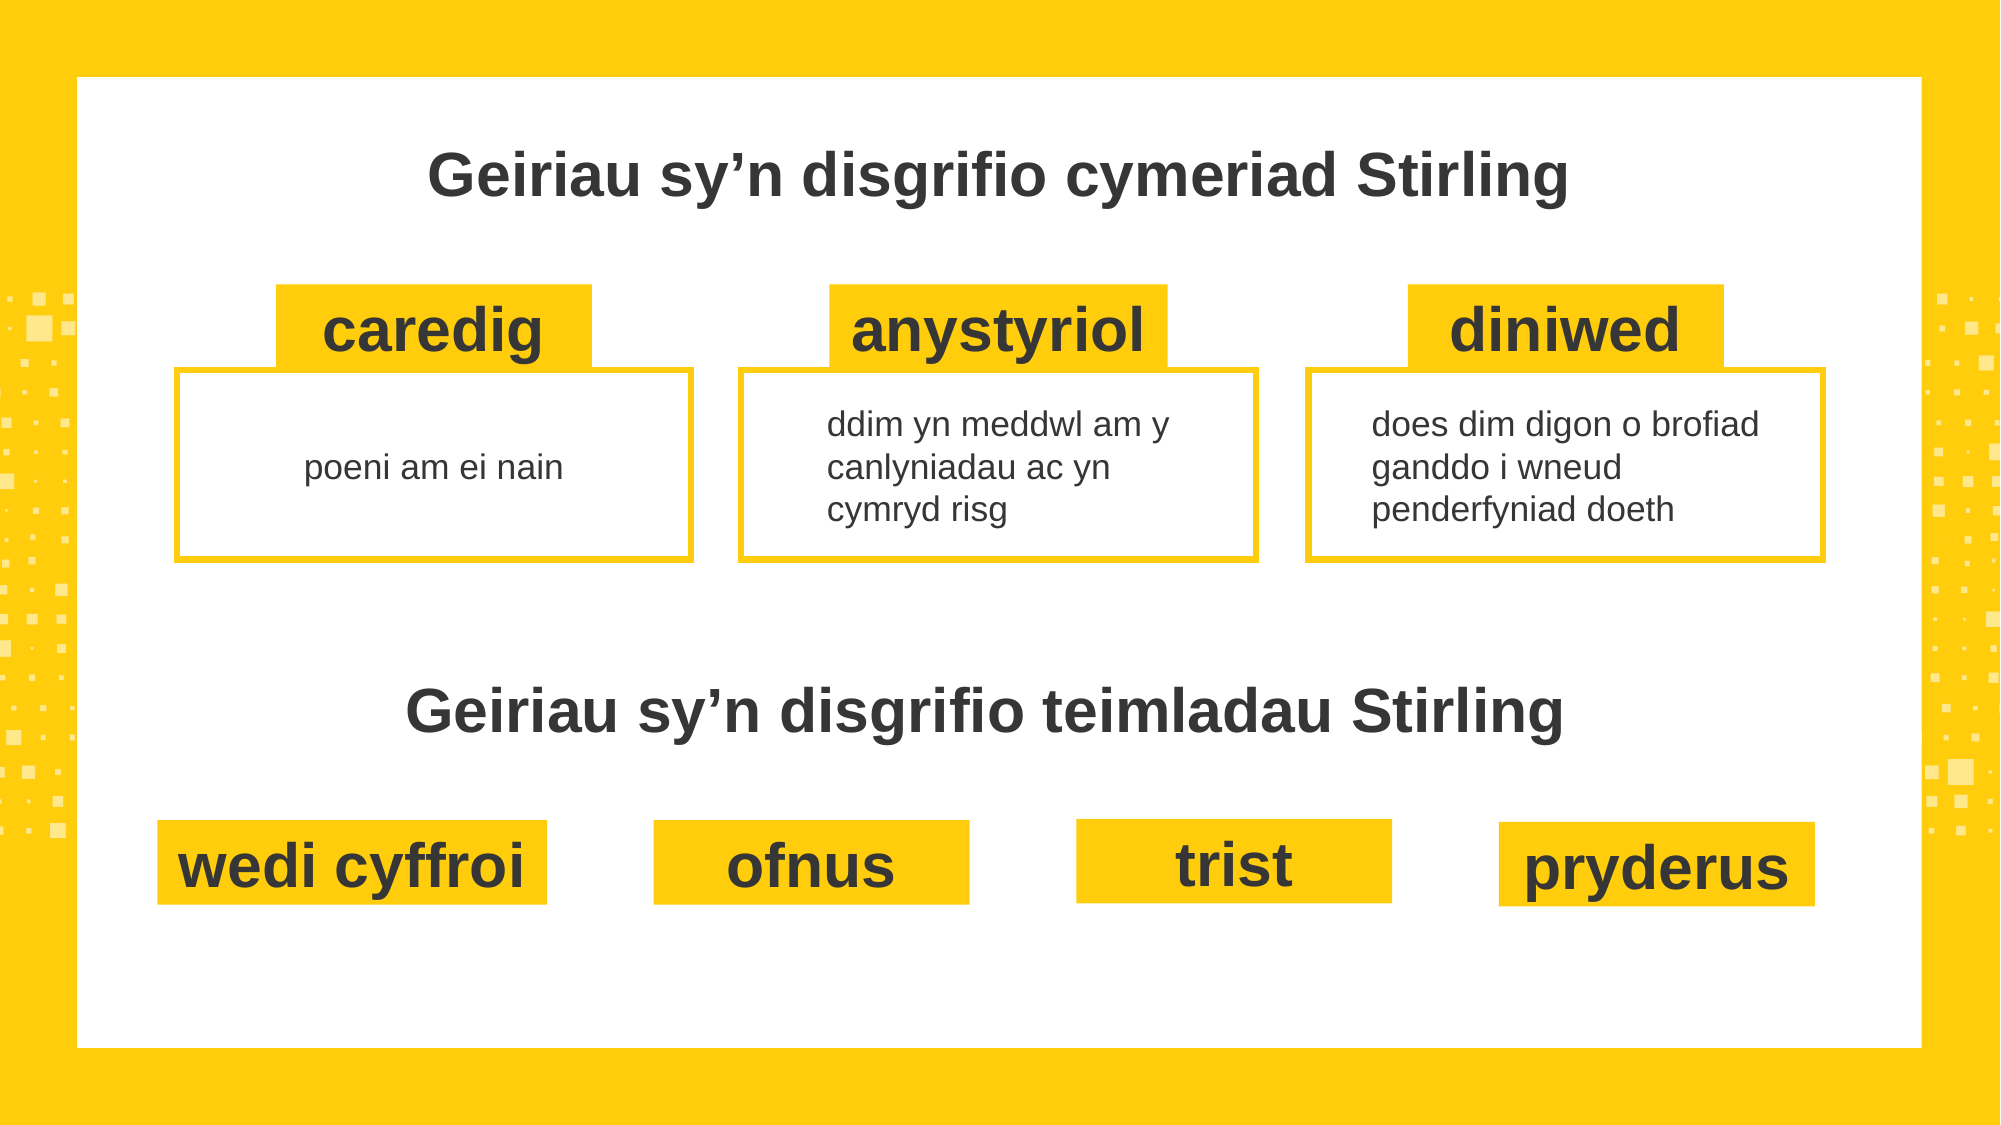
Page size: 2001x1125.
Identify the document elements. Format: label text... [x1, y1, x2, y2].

text_box Geiriau sy’n disgrifio teimladau Stirling [79, 657, 1893, 753]
text_box trist [1075, 818, 1393, 904]
text_box ddim yn meddwl am y canlyniadau ac yn cymryd risg [740, 369, 1257, 561]
text_box does dim digon o brofiad ganddo i wneud penderfyniad doeth [1308, 369, 1824, 561]
text_box diniwed [1407, 283, 1725, 369]
text_box poeni am ei nain [176, 369, 692, 561]
text_box anystyriol [828, 283, 1169, 369]
text_box ofnus [653, 819, 971, 906]
text_box caredig [275, 283, 593, 369]
text_box wedi cyffroi [156, 819, 548, 906]
text_box pryderus [1498, 821, 1816, 907]
title Geiriau sy’n disgrifio cymeriad Stirling [0, 121, 2000, 325]
